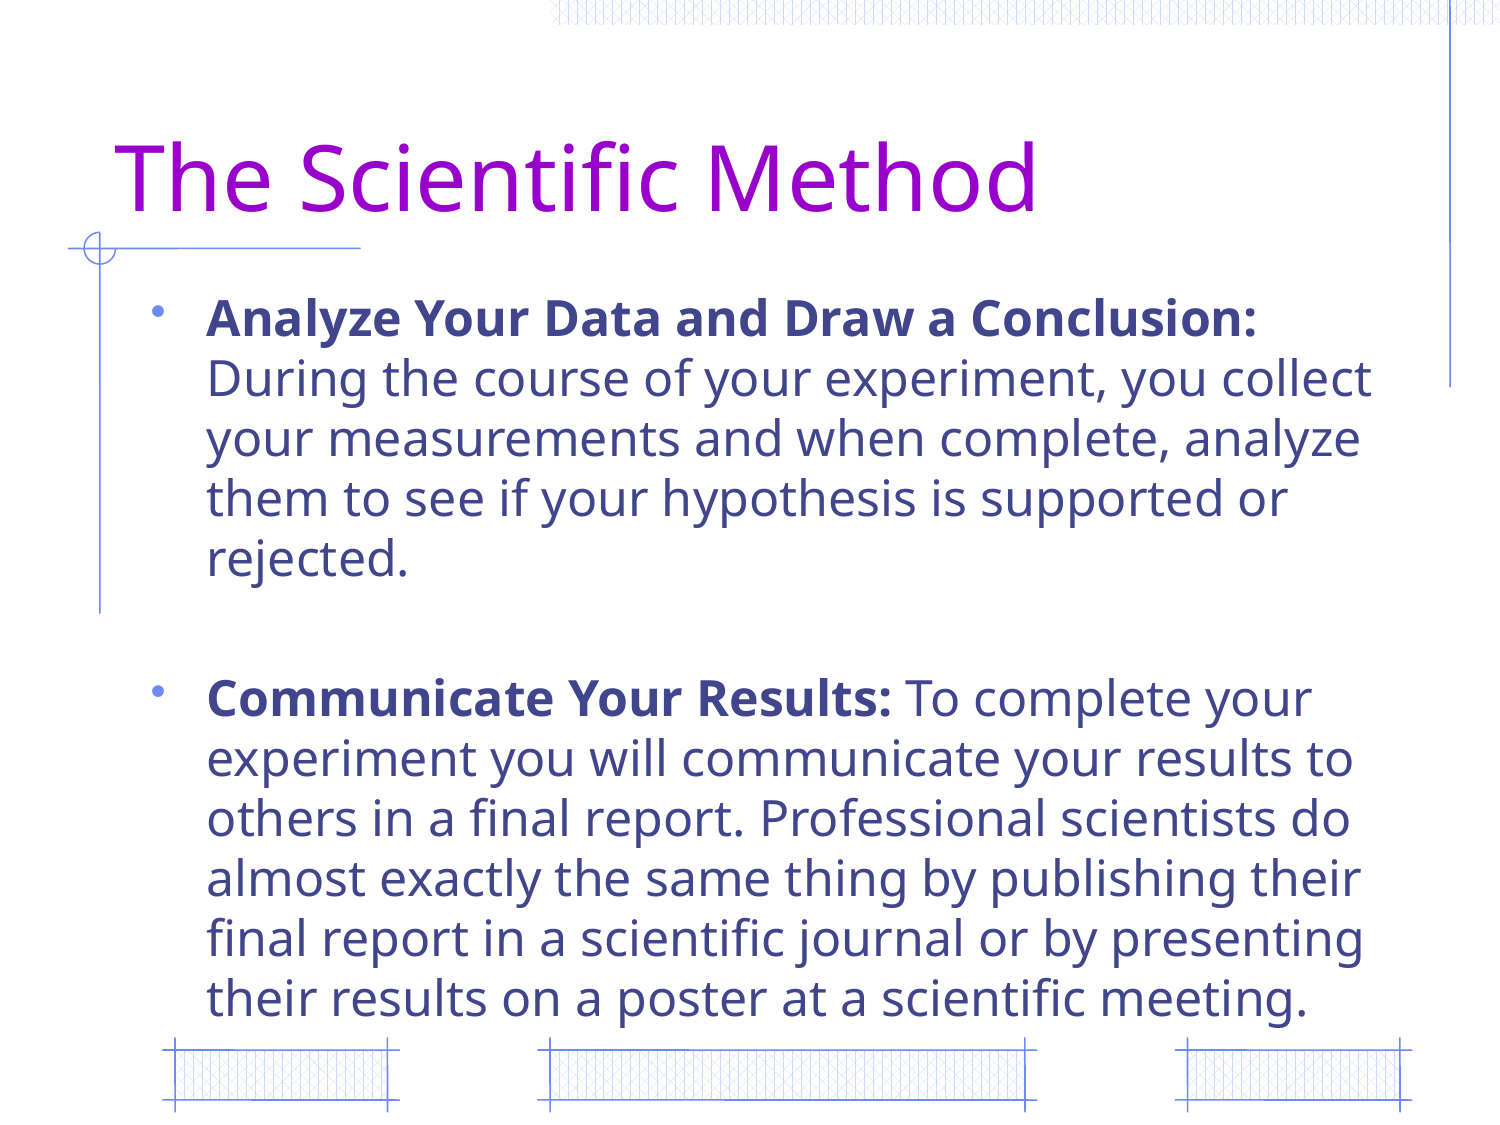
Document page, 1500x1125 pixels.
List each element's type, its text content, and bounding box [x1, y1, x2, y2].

list Analyze Your Data and Draw a Conclusion: During the course of your experiment, you collect your measurements and when complete, analyze them to see if your hypothesis is supported or rejected. Communicate Your Results: To complete your experiment you will communicate your results to others in a final report. Professional scientists do almost exactly the same thing by publishing their final report in a scientific journal or by presenting their results on a poster at a scientific meeting. [135, 278, 1411, 955]
title The Scientific Method [99, 49, 1376, 238]
